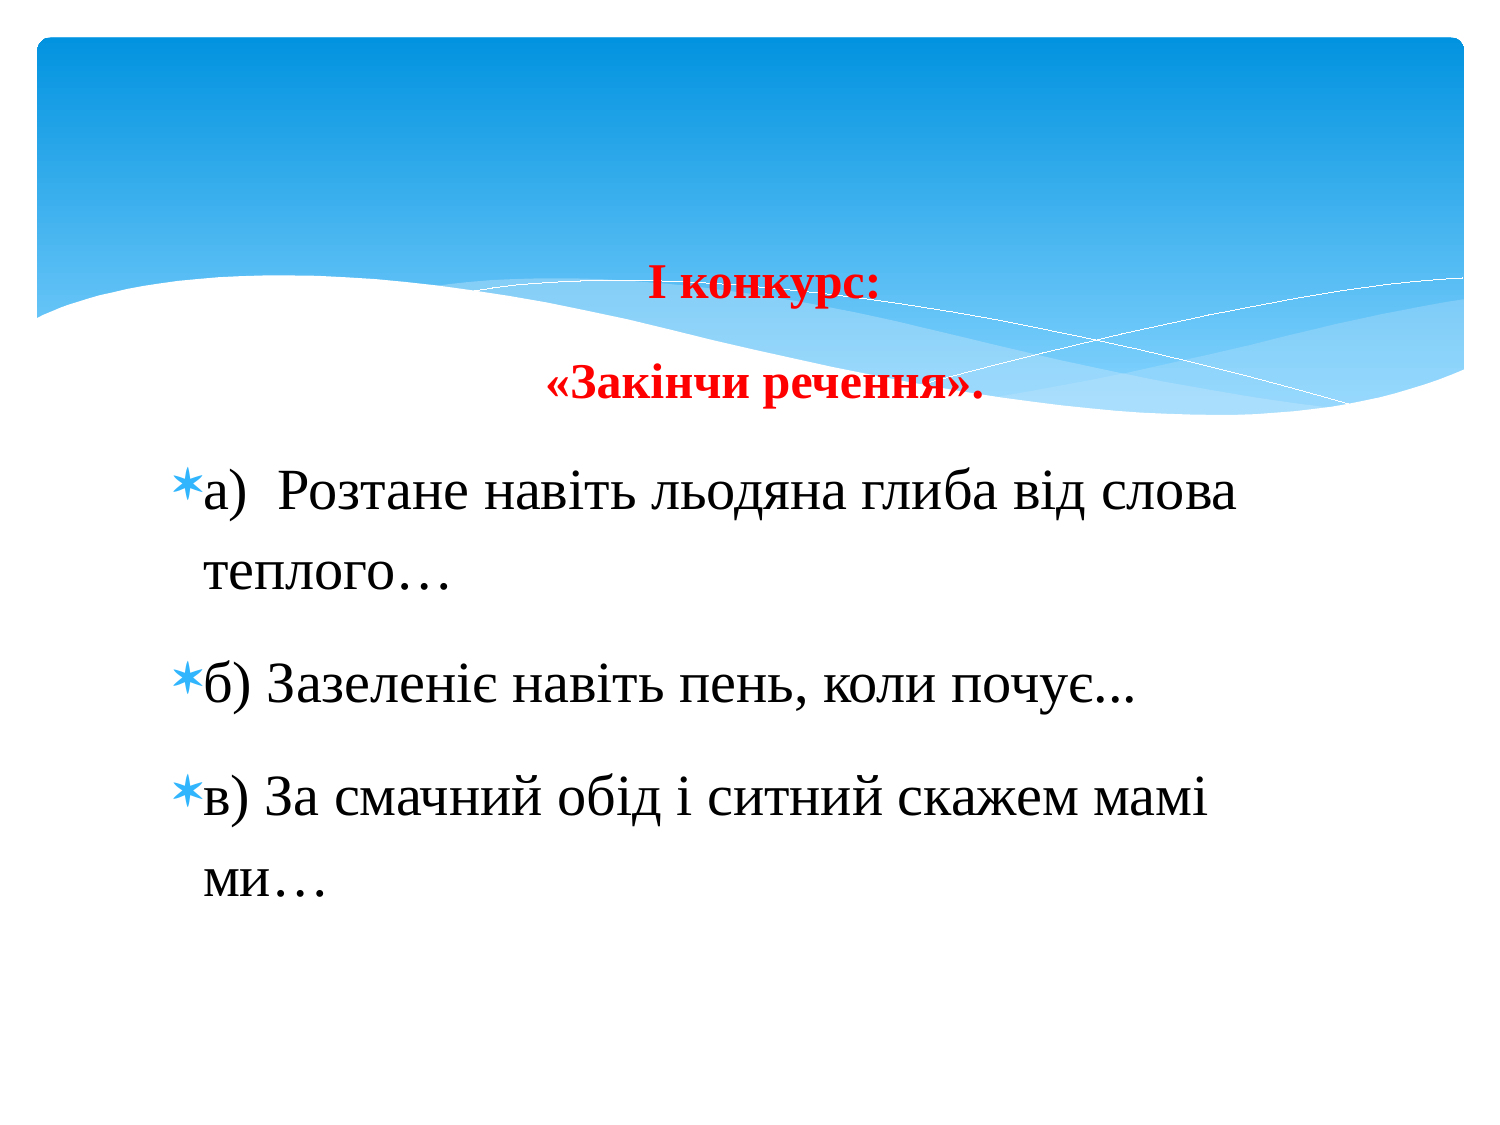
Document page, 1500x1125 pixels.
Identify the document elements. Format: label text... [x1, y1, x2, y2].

list I конкурс: «Закінчи речення». а) Розтане навіть льодяна глиба від слова теплого… б) Зазеленіє навіть пень, коли почує... в) За смачний обід і ситний скажем мамі ми… [143, 231, 1359, 1005]
